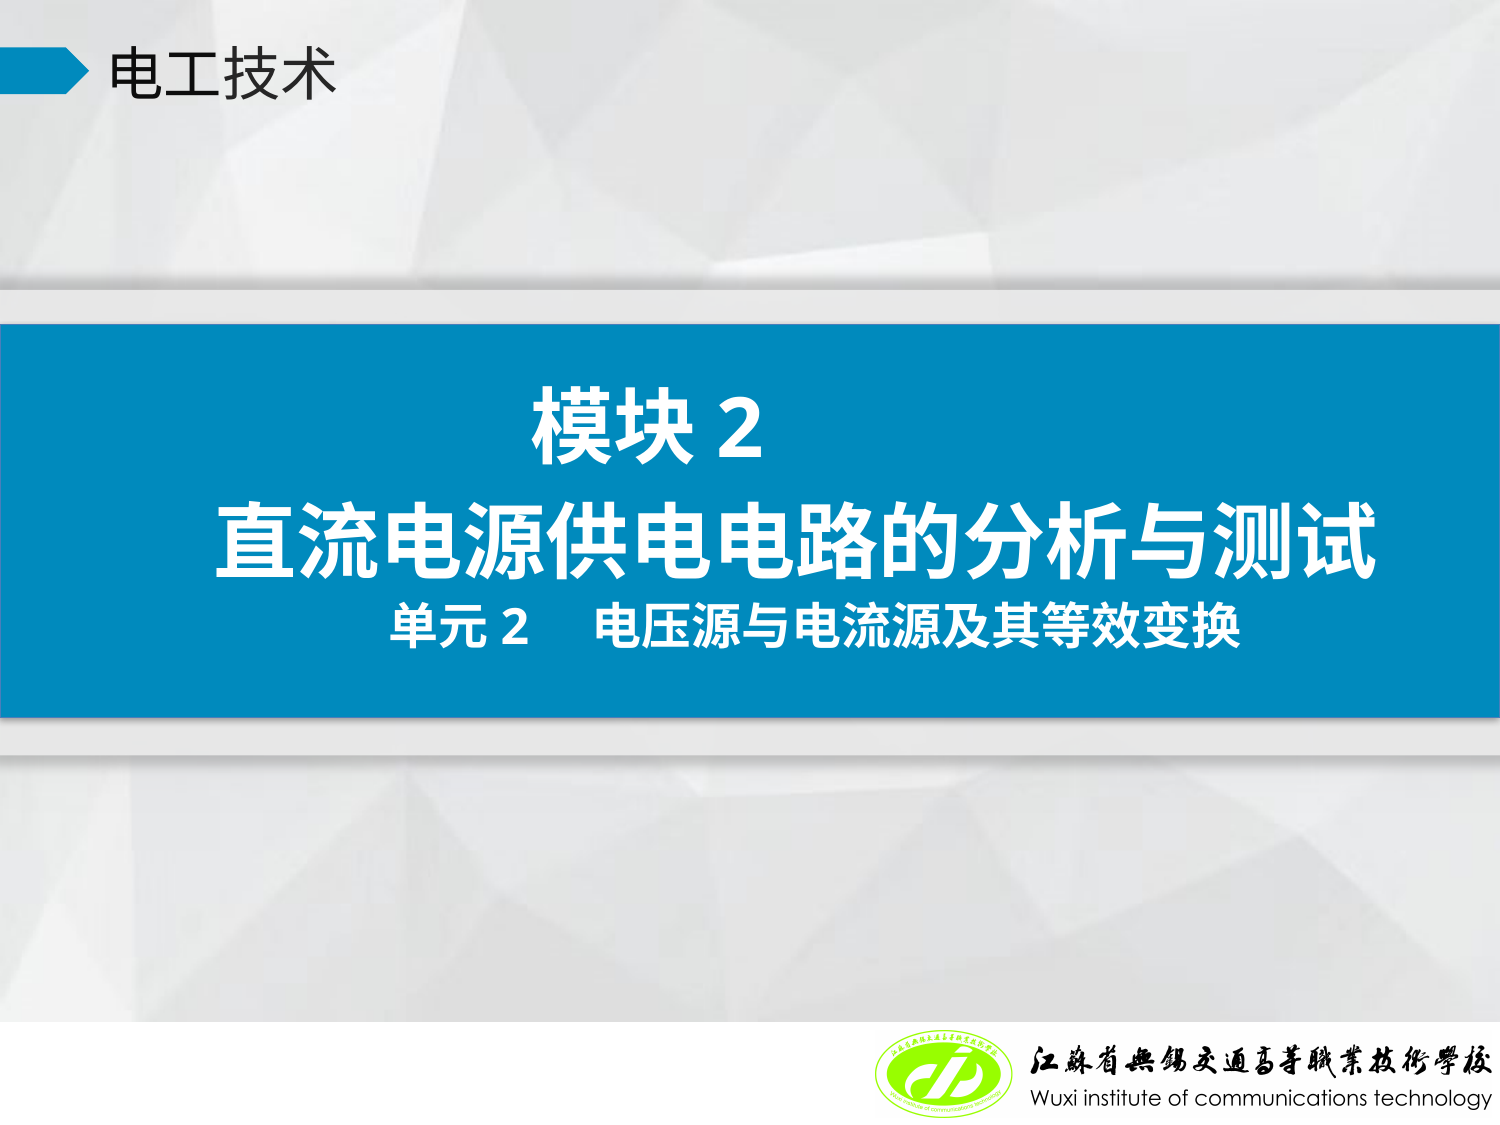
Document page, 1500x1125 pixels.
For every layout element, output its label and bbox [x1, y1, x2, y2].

picture [994, 602, 1038, 647]
picture [912, 635, 920, 644]
picture [856, 627, 866, 647]
picture [572, 558, 593, 578]
picture [1304, 504, 1320, 520]
picture [895, 630, 904, 646]
picture [722, 502, 792, 578]
picture [617, 388, 644, 450]
picture [1272, 503, 1289, 579]
picture [744, 632, 774, 636]
picture [639, 502, 709, 578]
picture [720, 397, 760, 456]
picture [467, 547, 484, 577]
picture [320, 543, 337, 578]
picture [847, 603, 856, 611]
picture [324, 502, 375, 540]
picture [712, 635, 720, 644]
picture [677, 629, 685, 637]
picture [389, 502, 459, 578]
picture [559, 407, 610, 463]
picture [643, 604, 689, 647]
picture [703, 605, 738, 648]
picture [529, 555, 543, 573]
picture [750, 603, 786, 647]
picture [798, 502, 875, 579]
picture [562, 387, 609, 404]
picture [1078, 503, 1125, 579]
picture [694, 617, 703, 623]
picture [1324, 502, 1375, 578]
picture [1145, 602, 1187, 648]
picture [301, 547, 322, 577]
picture [797, 602, 839, 647]
picture [1133, 551, 1184, 559]
picture [903, 605, 938, 648]
picture [1218, 503, 1266, 560]
picture [217, 502, 292, 576]
picture [897, 603, 905, 610]
picture [1235, 518, 1267, 578]
picture [1048, 502, 1081, 579]
picture [466, 526, 482, 539]
picture [572, 502, 625, 553]
picture [533, 387, 561, 464]
picture [503, 608, 527, 643]
picture [1094, 602, 1138, 647]
picture [1271, 509, 1277, 560]
picture [870, 627, 874, 646]
picture [597, 602, 639, 647]
picture [481, 506, 541, 579]
picture [605, 558, 624, 578]
picture [874, 1030, 1492, 1118]
picture [844, 617, 854, 624]
picture [300, 526, 318, 540]
picture [548, 503, 573, 579]
picture [932, 635, 939, 644]
picture [0, 0, 1500, 324]
picture [0, 718, 1500, 1022]
picture [1193, 602, 1239, 647]
picture [1177, 614, 1186, 623]
picture [637, 388, 692, 463]
picture [695, 630, 704, 646]
picture [894, 617, 903, 623]
picture [858, 602, 888, 624]
picture [944, 605, 988, 647]
picture [304, 504, 321, 518]
picture [391, 603, 435, 648]
picture [470, 503, 486, 516]
picture [732, 635, 739, 644]
picture [497, 556, 511, 574]
picture [845, 630, 856, 646]
picture [1215, 526, 1232, 539]
picture [924, 535, 941, 556]
picture [1142, 503, 1203, 578]
picture [1044, 602, 1088, 648]
picture [878, 627, 889, 647]
picture [1146, 614, 1154, 623]
picture [441, 619, 486, 647]
picture [1299, 527, 1351, 576]
picture [358, 543, 377, 577]
picture [966, 503, 1041, 579]
picture [885, 502, 956, 578]
picture [344, 543, 351, 575]
picture [1216, 548, 1232, 577]
picture [446, 606, 480, 610]
picture [697, 603, 705, 610]
